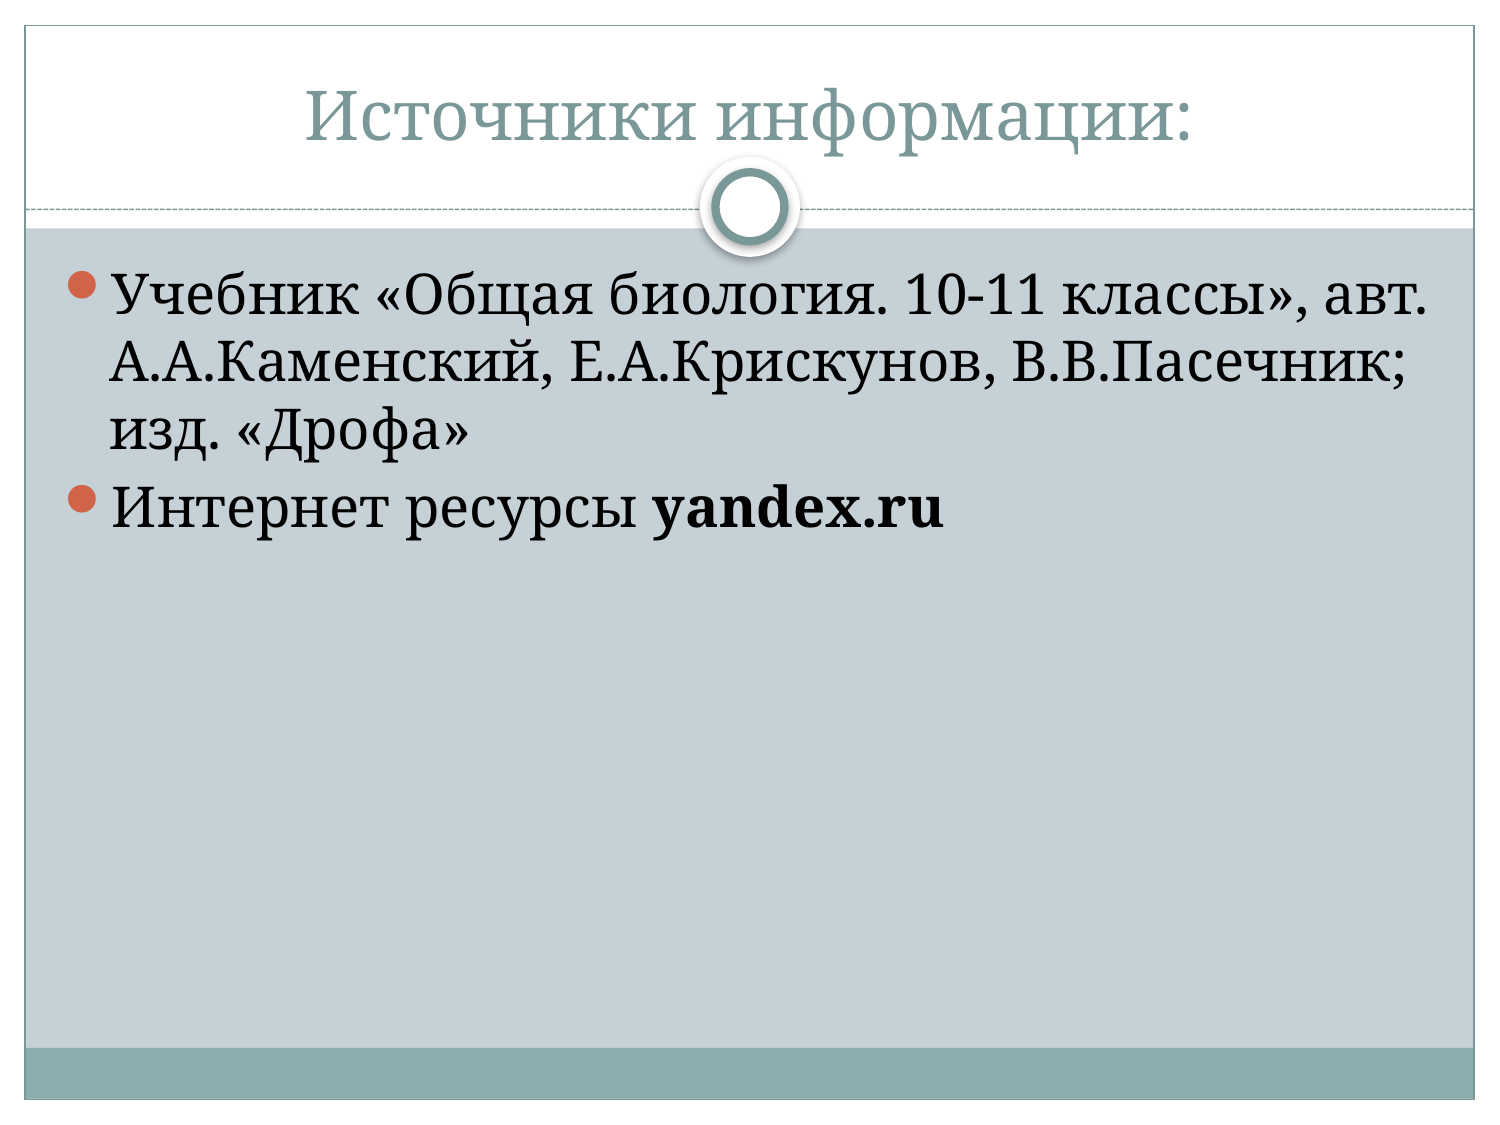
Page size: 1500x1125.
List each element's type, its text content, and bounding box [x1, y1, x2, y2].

title Источники информации: [49, 37, 1450, 162]
list Учебник «Общая биология. 10-11 классы», авт. А.А.Каменский, Е.А.Крискунов, В.В.Пасечник; изд. «Дрофа» Интернет ресурсы yandex.ru [49, 250, 1445, 1001]
